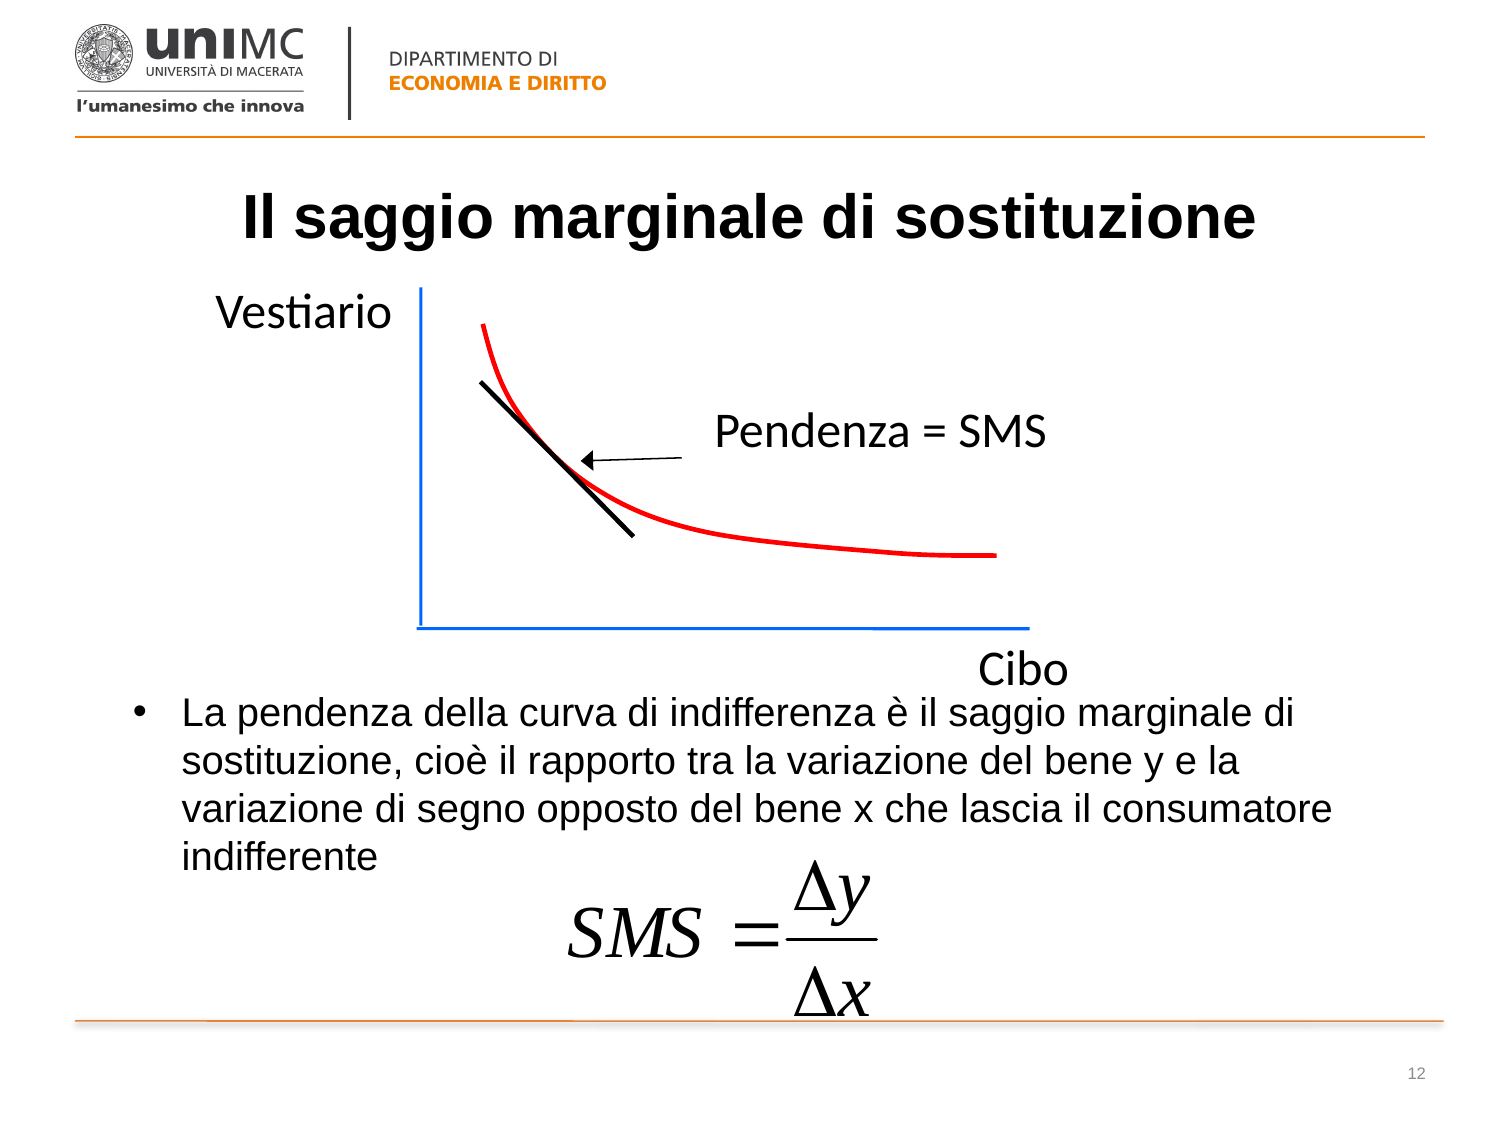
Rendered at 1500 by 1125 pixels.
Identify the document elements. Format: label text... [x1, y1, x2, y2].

picture [75, 24, 1425, 138]
slide_number 12 [1091, 1042, 1442, 1103]
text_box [554, 839, 892, 1033]
list La pendenza della curva di indifferenza è il saggio marginale di sostituzione, cioè il rapporto tra la variazione del bene y e la variazione di segno opposto del bene x che lascia il consumatore indifferente [117, 678, 1393, 890]
title Il saggio marginale di sostituzione [75, 168, 1425, 260]
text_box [200, 270, 1166, 704]
